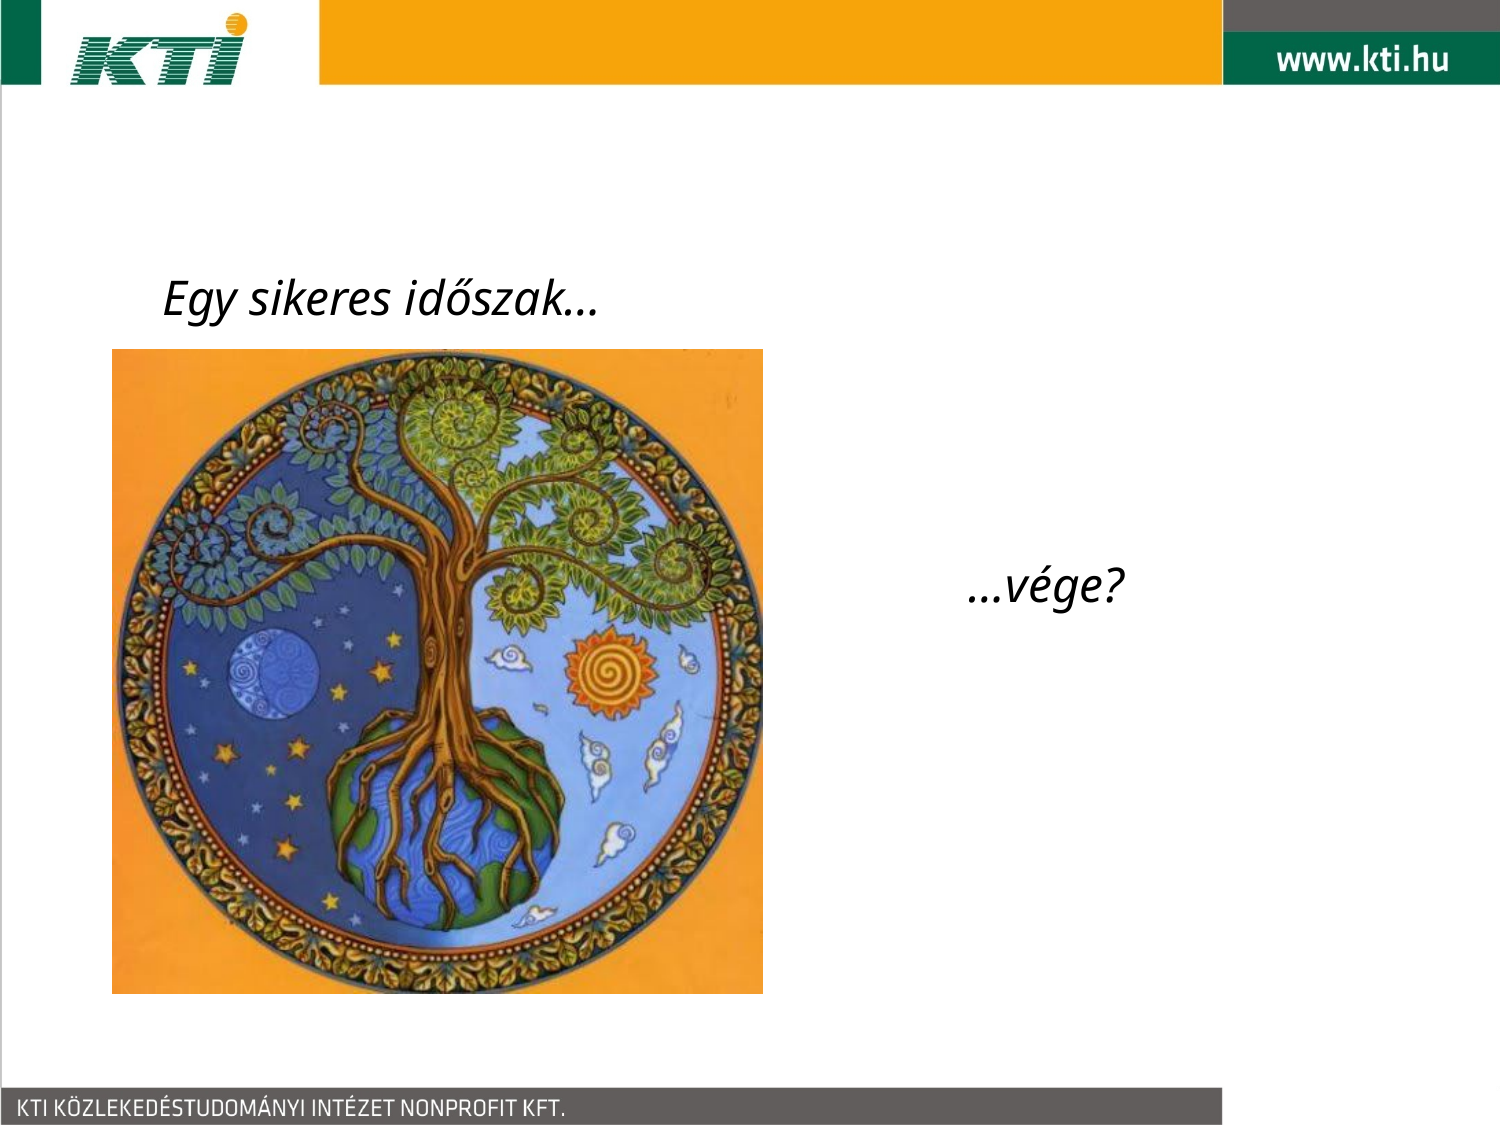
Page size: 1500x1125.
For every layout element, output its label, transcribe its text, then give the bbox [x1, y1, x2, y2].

picture [0, 0, 1500, 1125]
list Egy sikeres időszak… …vége? [147, 231, 1353, 858]
